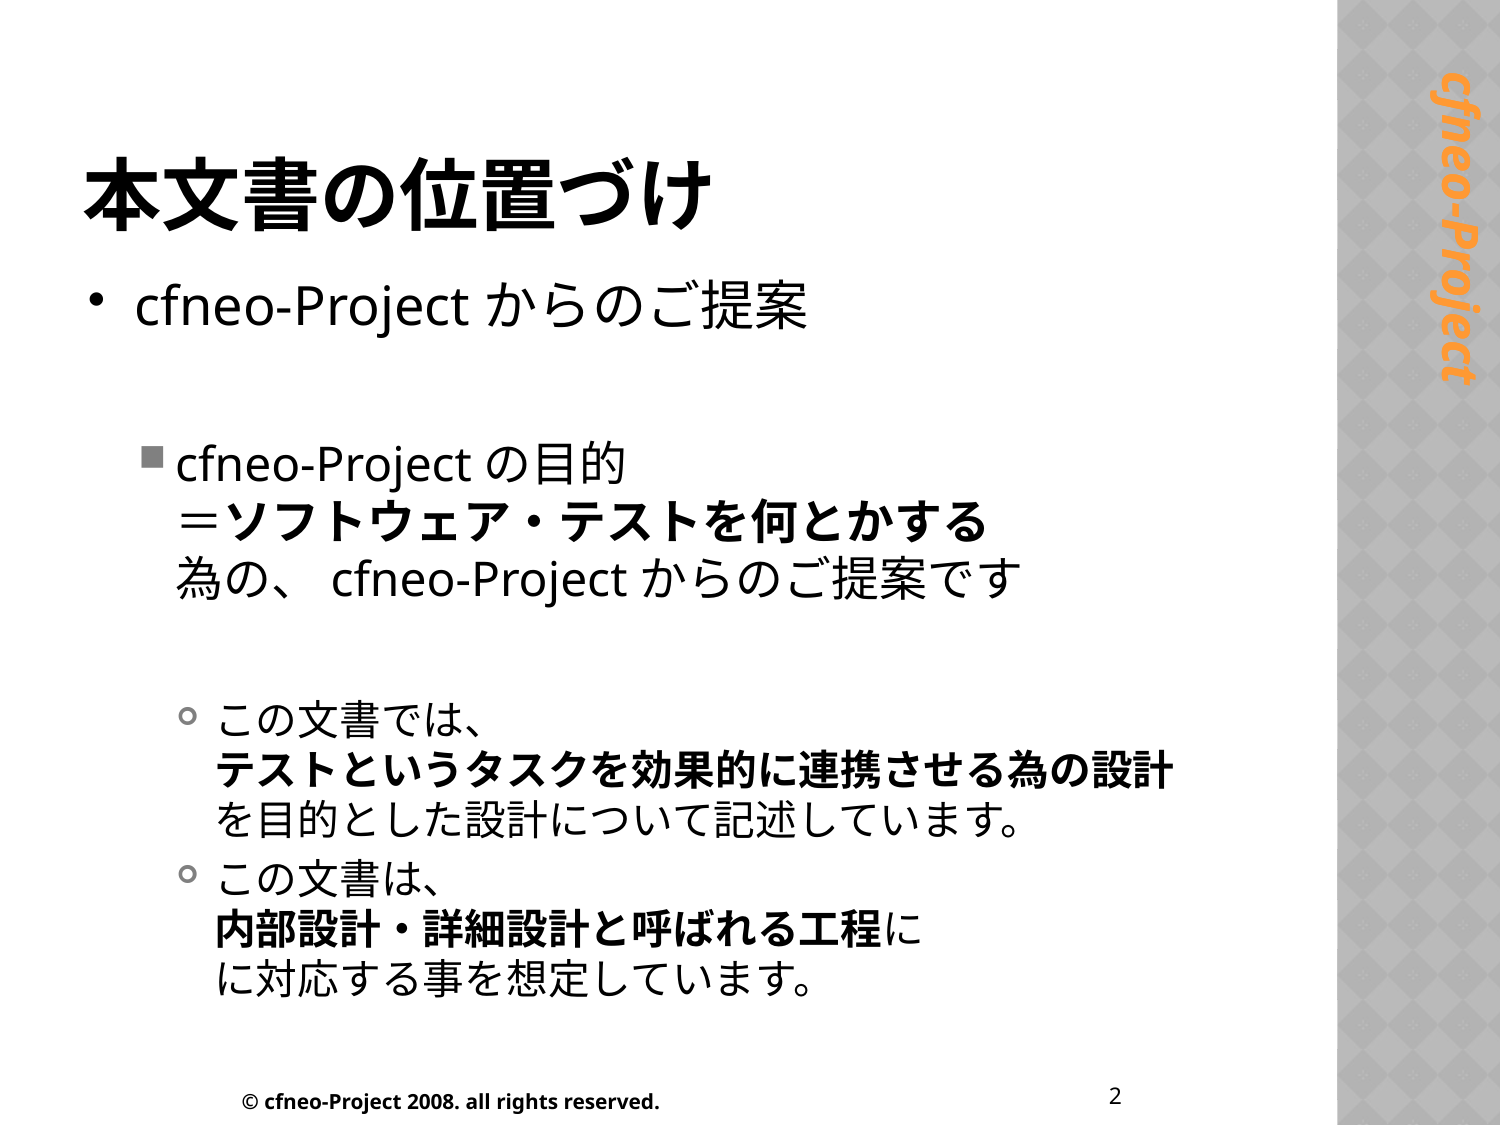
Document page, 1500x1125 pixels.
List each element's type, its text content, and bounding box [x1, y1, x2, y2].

list cfneo-Projectからのご提案 cfneo-Projectの目的 ＝ソフトウェア・テストを何とかする 為の、cfneo-Projectからのご提案です この文書では、 テストというタスクを効果的に連携させる為の設計 を目的とした設計について記述しています。 この文書は、 内部設計・詳細設計と呼ばれる工程に に対応する事を想定しています。 [75, 264, 1263, 1059]
footer © cfneo-Project 2008. all rights reserved. [75, 1075, 675, 1114]
title 本文書の位置づけ [75, 52, 1263, 240]
slide_number 2 [1025, 1075, 1122, 1113]
